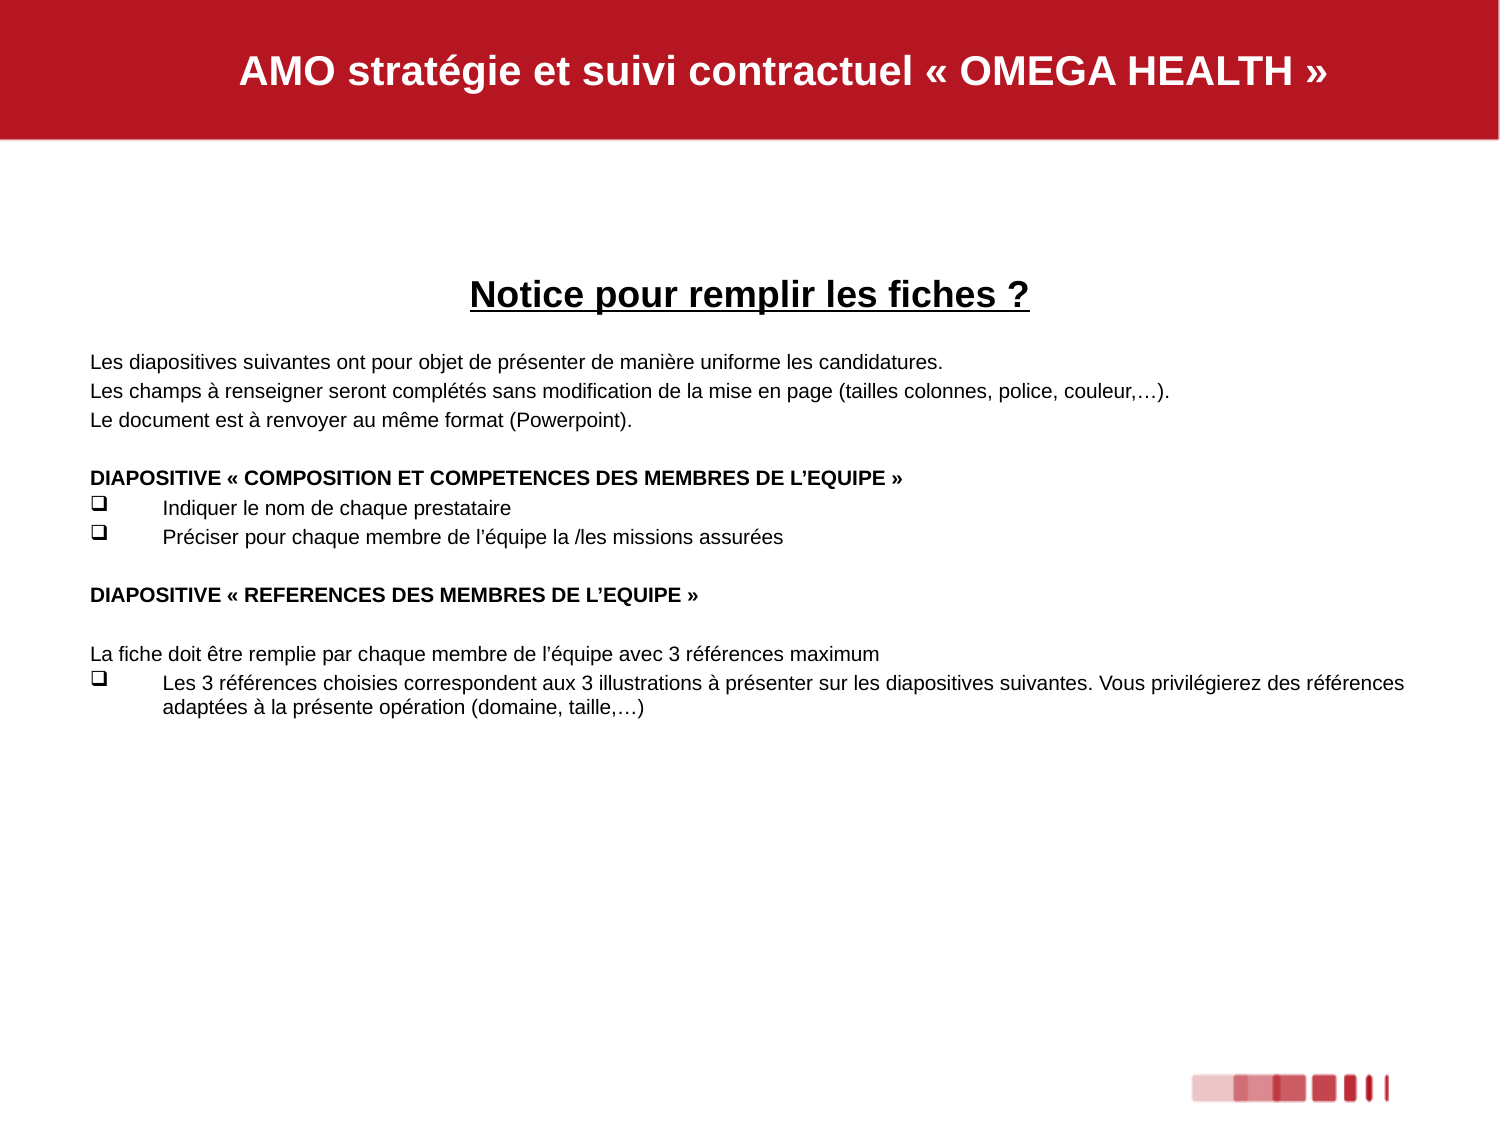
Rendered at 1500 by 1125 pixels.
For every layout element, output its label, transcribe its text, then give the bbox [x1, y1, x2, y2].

picture [0, 0, 1500, 1103]
title AMO stratégie et suivi contractuel « OMEGA HEALTH » [71, 0, 1497, 138]
list Notice pour remplir les fiches ? Les diapositives suivantes ont pour objet de présenter de manière uniforme les candidatures. Les champs à renseigner seront complétés sans modification de la mise en page (tailles colonnes, police, couleur,…). Le document est à renvoyer au même format (Powerpoint). DIAPOSITIVE « COMPOSITION ET COMPETENCES DES MEMBRES DE L’EQUIPE » Indiquer le nom de chaque prestataire Préciser pour chaque membre de l’équipe la /les missions assurées DIAPOSITIVE « REFERENCES DES MEMBRES DE L’EQUIPE » La fiche doit être remplie par chaque membre de l’équipe avec 3 références maximum Les 3 références choisies correspondent aux 3 illustrations à présenter sur les diapositives suivantes. Vous privilégierez des références adaptées à la présente opération (domaine, taille,…) [75, 262, 1425, 1005]
